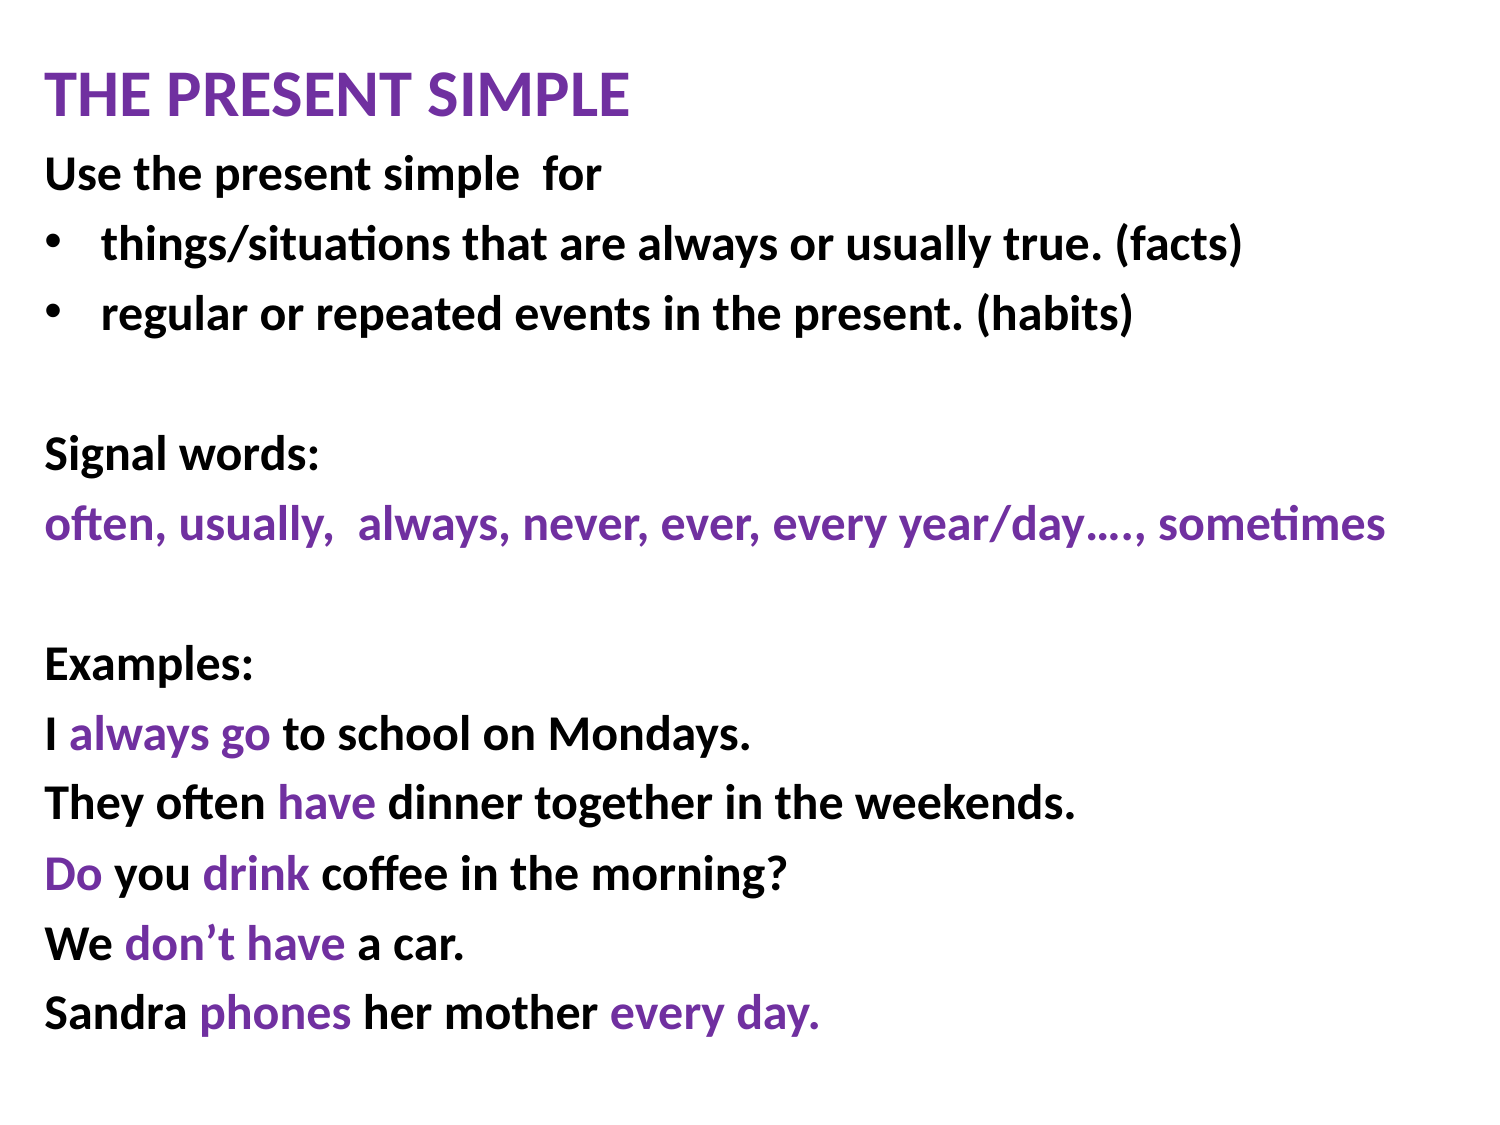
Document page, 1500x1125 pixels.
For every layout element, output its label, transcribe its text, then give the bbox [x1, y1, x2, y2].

list THE PRESENT SIMPLE Use the present simple for things/situations that are always or usually true. (facts) regular or repeated events in the present. (habits) Signal words: often, usually, always, never, ever, every year/day…., sometimes Examples: I always go to school on Mondays. They often have dinner together in the weekends. Do you drink coffee in the morning? We don’t have a car. Sandra phones her mother every day. [29, 42, 1471, 1094]
